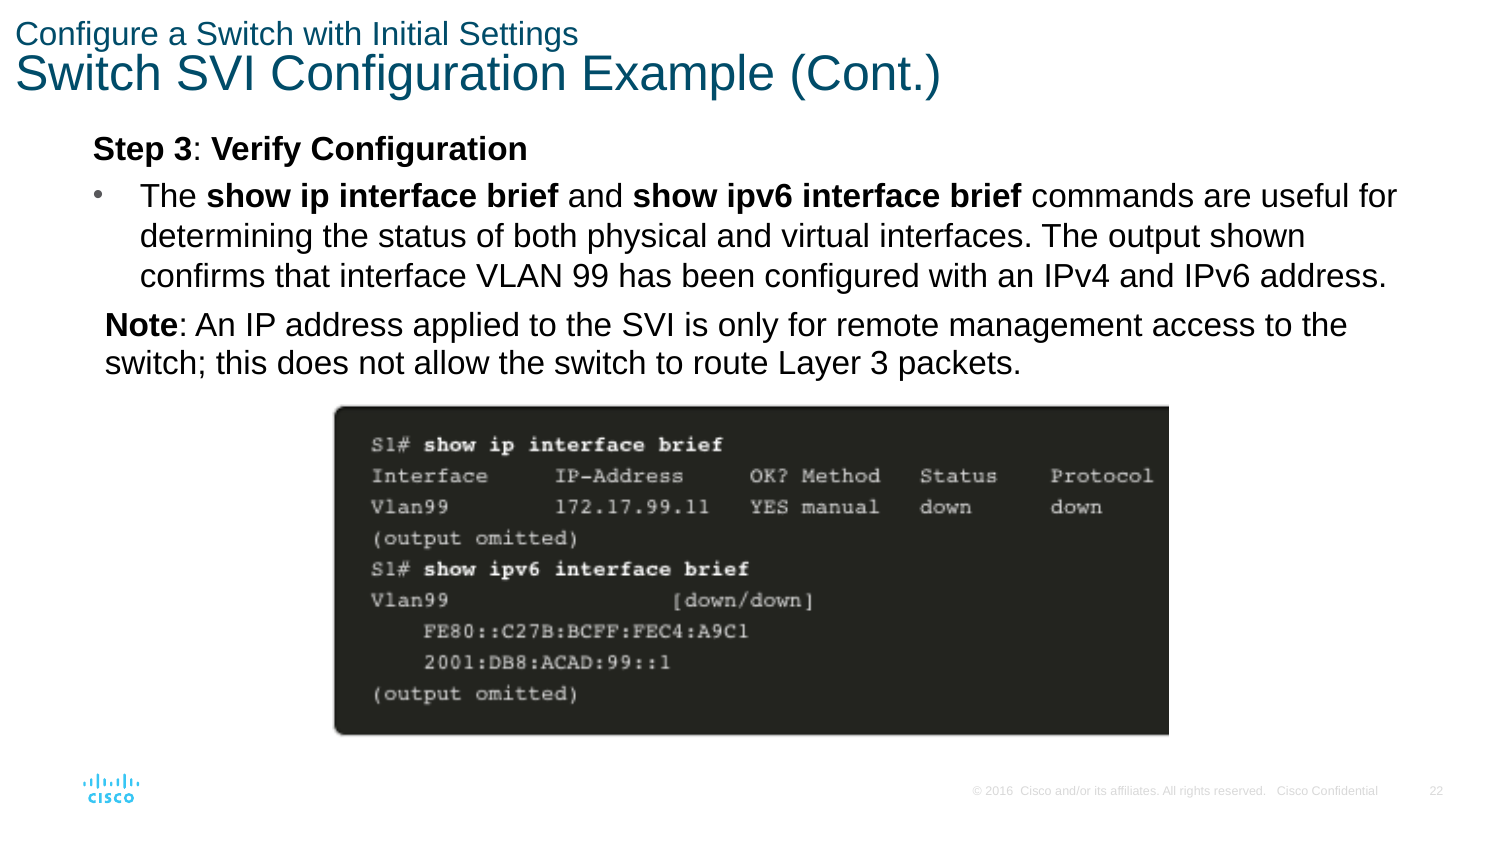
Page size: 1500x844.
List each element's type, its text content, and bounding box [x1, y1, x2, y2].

title Configure a Switch with Initial Settings Switch SVI Configuration Example (Cont.) [0, 0, 1369, 121]
picture [331, 403, 1169, 747]
list Step 3: Verify Configuration The show ip interface brief and show ipv6 interface brief commands are useful for determining the status of both physical and virtual interfaces. The output shown confirms that interface VLAN 99 has been configured with an IPv4 and IPv6 address. Note: An IP address applied to the SVI is only for remote management access to the switch; this does not allow the switch to route Layer 3 packets. [77, 120, 1437, 383]
